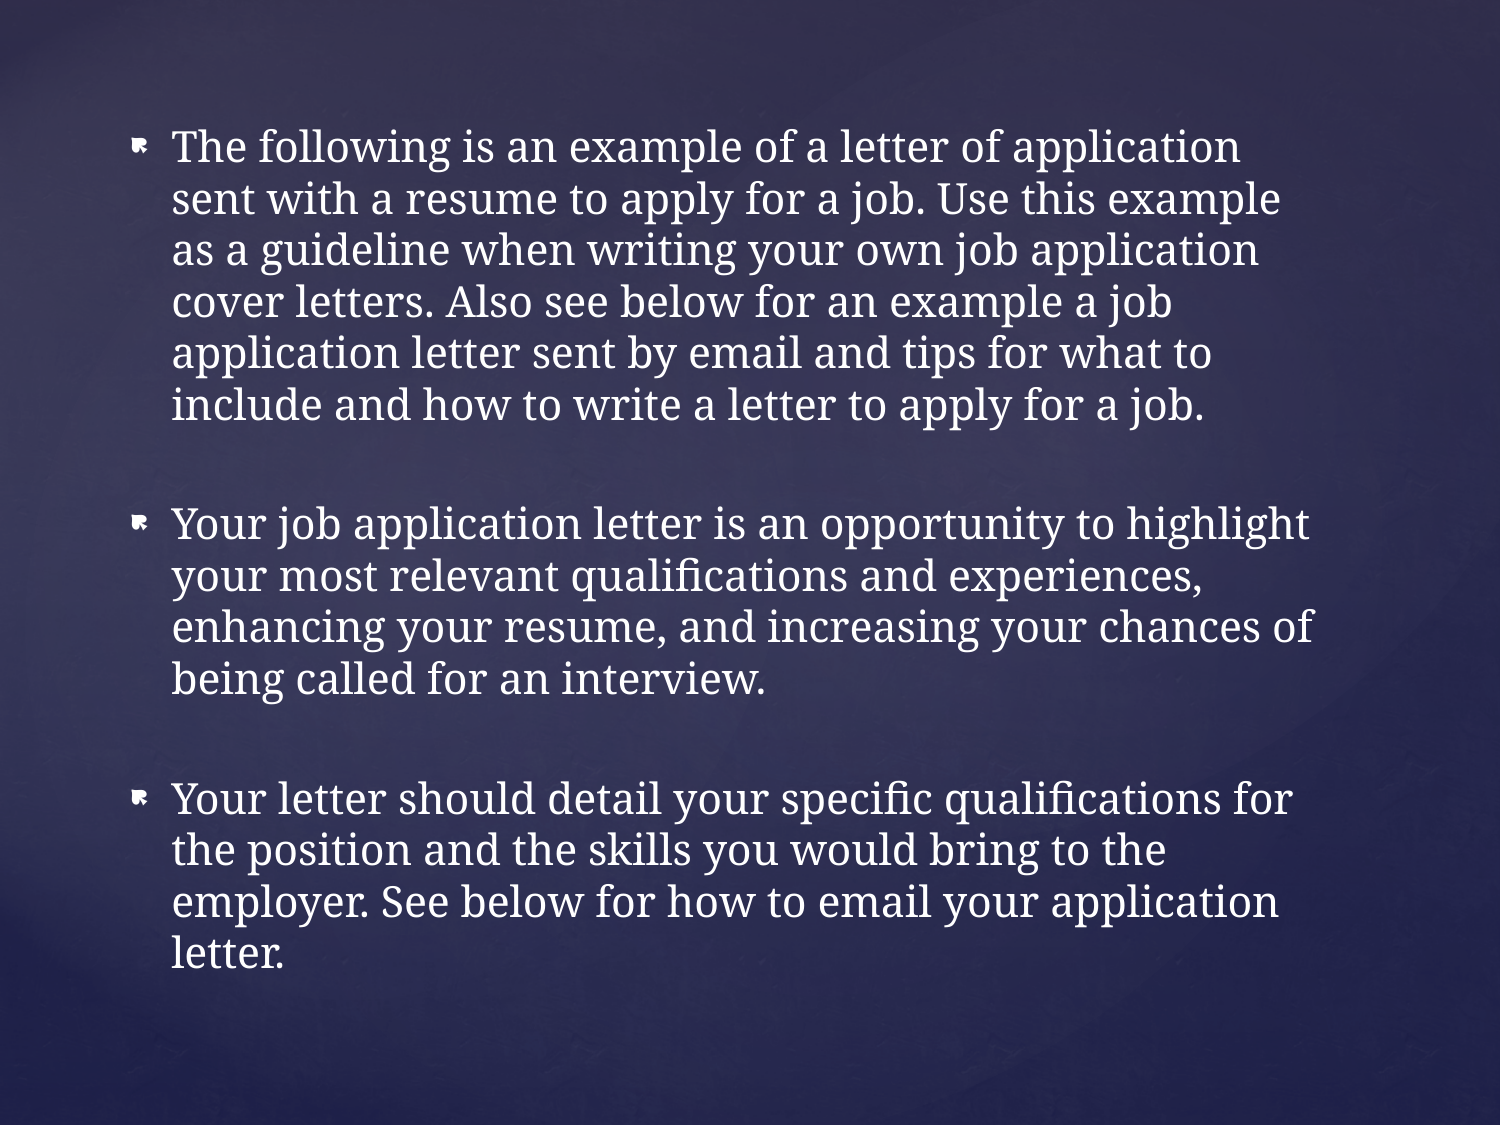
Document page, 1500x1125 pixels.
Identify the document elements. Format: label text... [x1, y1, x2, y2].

list The following is an example of a letter of application sent with a resume to apply for a job. Use this example as a guideline when writing your own job application cover letters. Also see below for an example a job application letter sent by email and tips for what to include and how to write a letter to apply for a job. Your job application letter is an opportunity to highlight your most relevant qualifications and experiences, enhancing your resume, and increasing your chances of being called for an interview. Your letter should detail your specific qualifications for the position and the skills you would bring to the employer. See below for how to email your application letter. [112, 112, 1350, 988]
